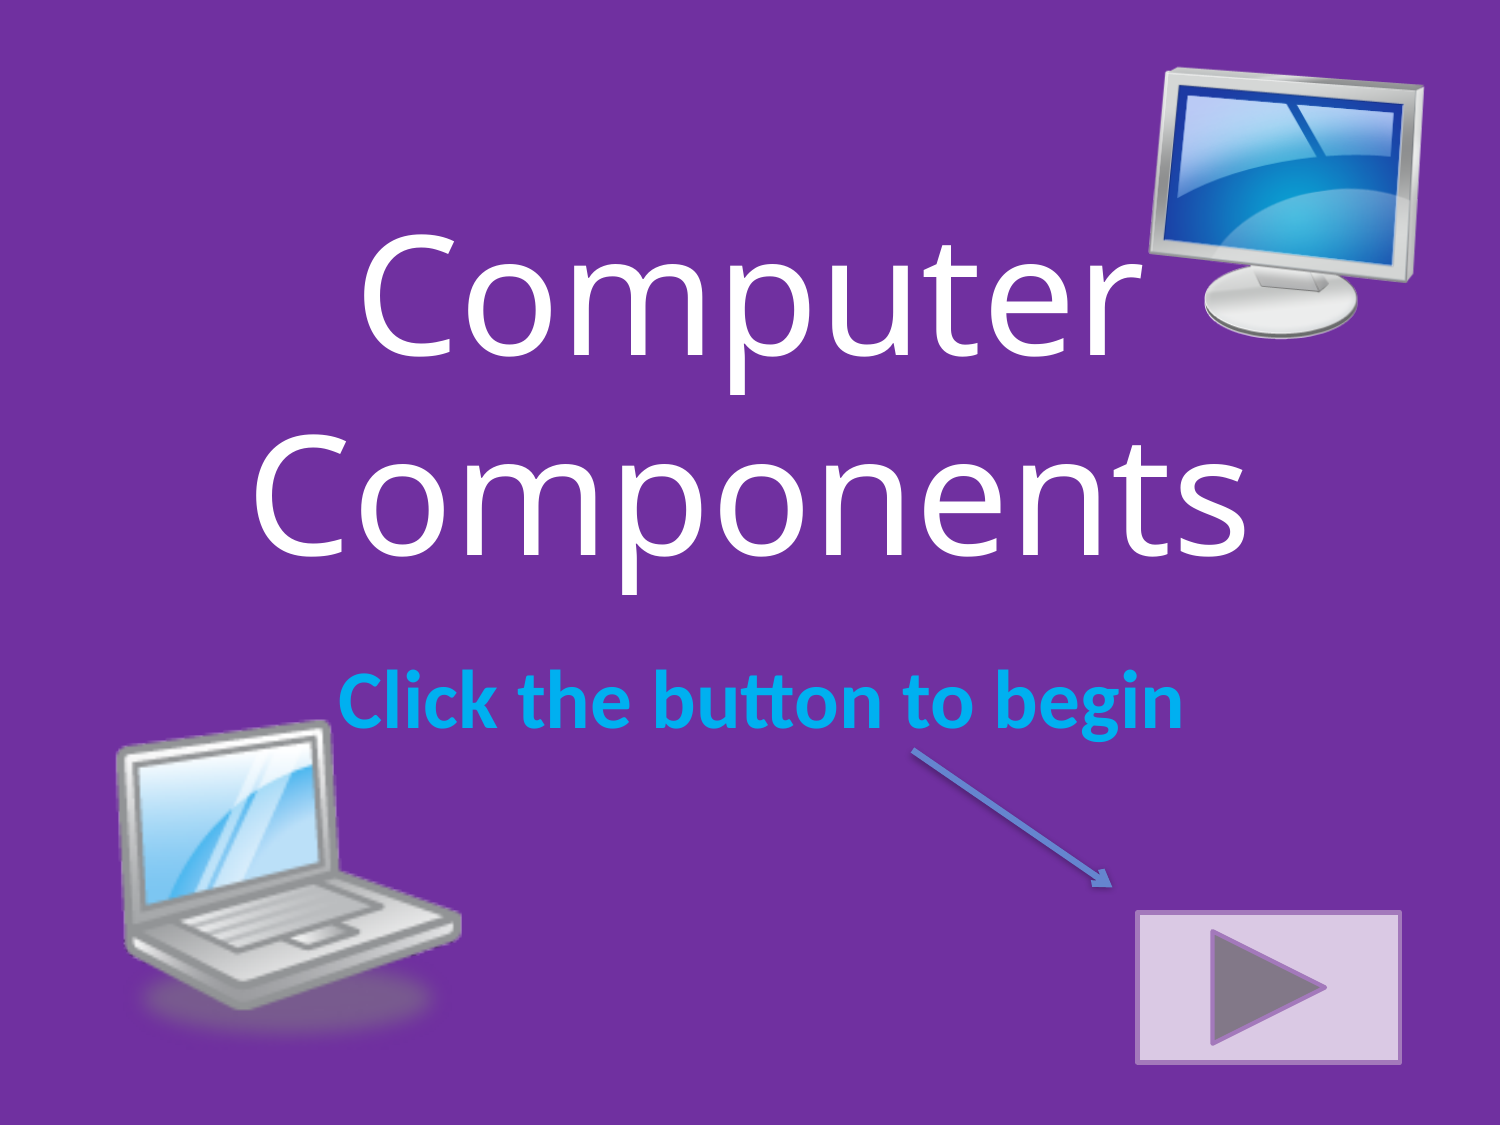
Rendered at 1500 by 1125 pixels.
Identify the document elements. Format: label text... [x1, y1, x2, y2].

title Computer Components [112, 187, 1388, 591]
subtitle Click the button to begin [237, 637, 1288, 925]
picture [1137, 49, 1434, 347]
picture [99, 674, 476, 1051]
text_box [1135, 910, 1402, 1065]
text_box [912, 749, 1113, 888]
